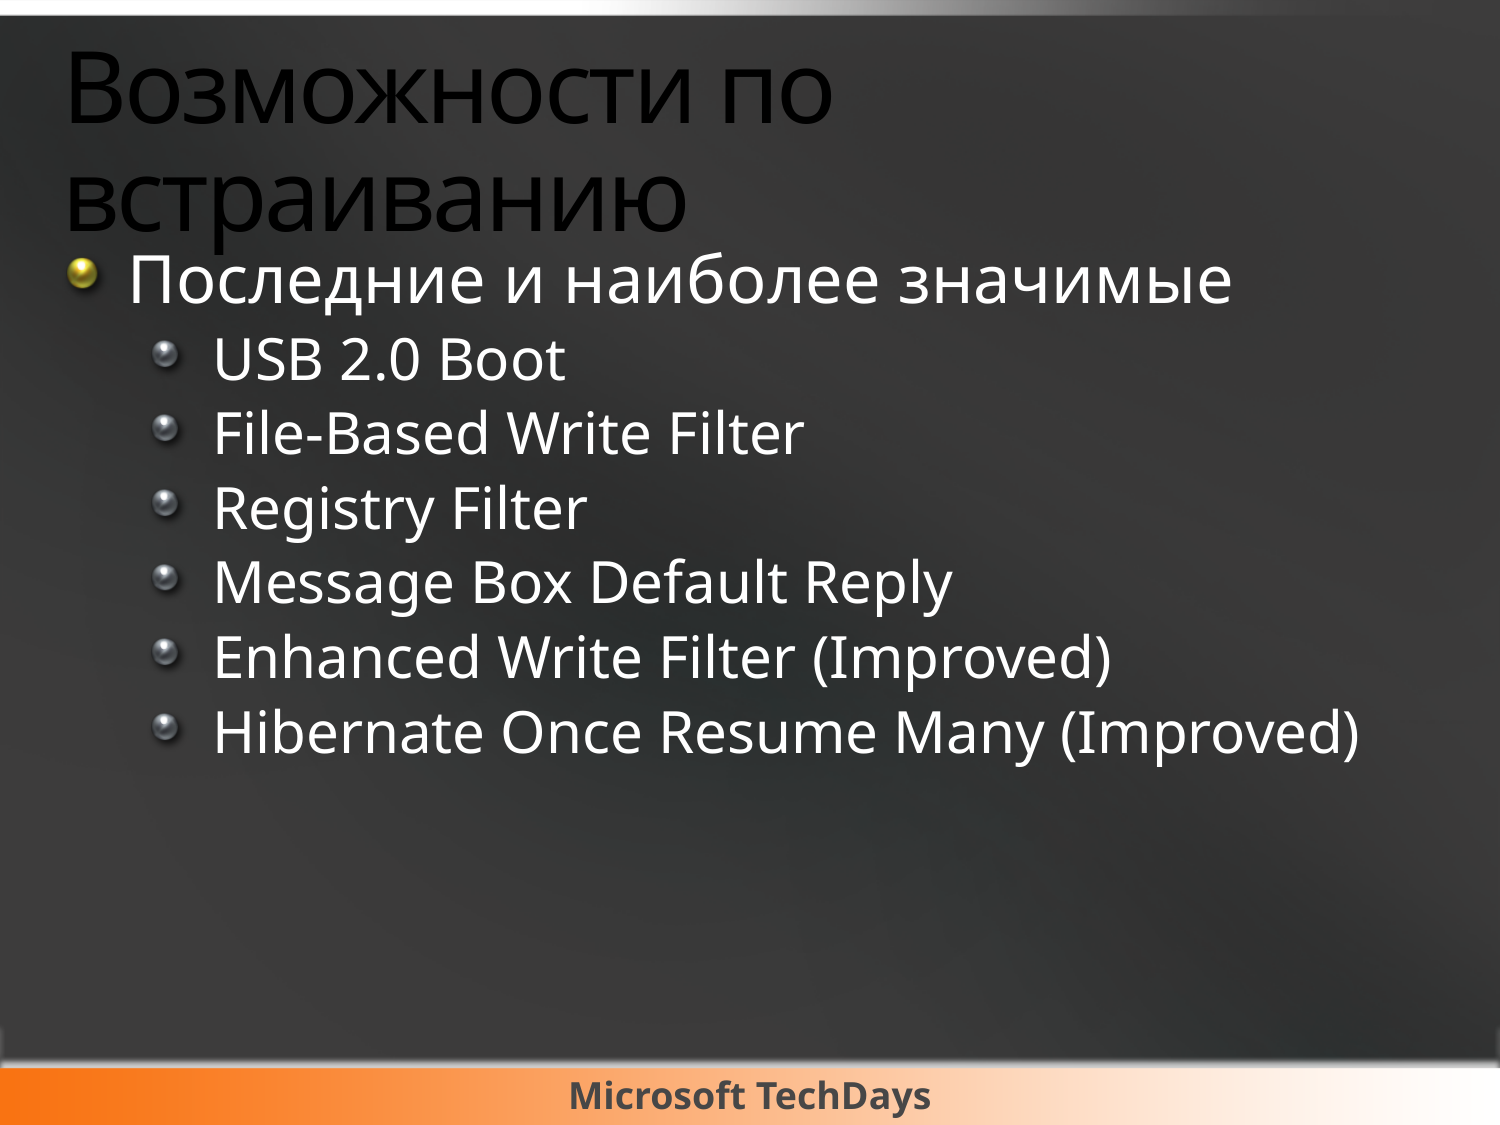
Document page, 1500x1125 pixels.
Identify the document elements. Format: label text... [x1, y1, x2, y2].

list Последние и наиболее значимые USB 2.0 Boot File-Based Write Filter Registry Filter Message Box Default Reply Enhanced Write Filter (Improved) Hibernate Once Resume Many (Improved) [62, 246, 1438, 803]
picture [0, 0, 1500, 1125]
title Возможности по встраиванию [62, 37, 1438, 147]
